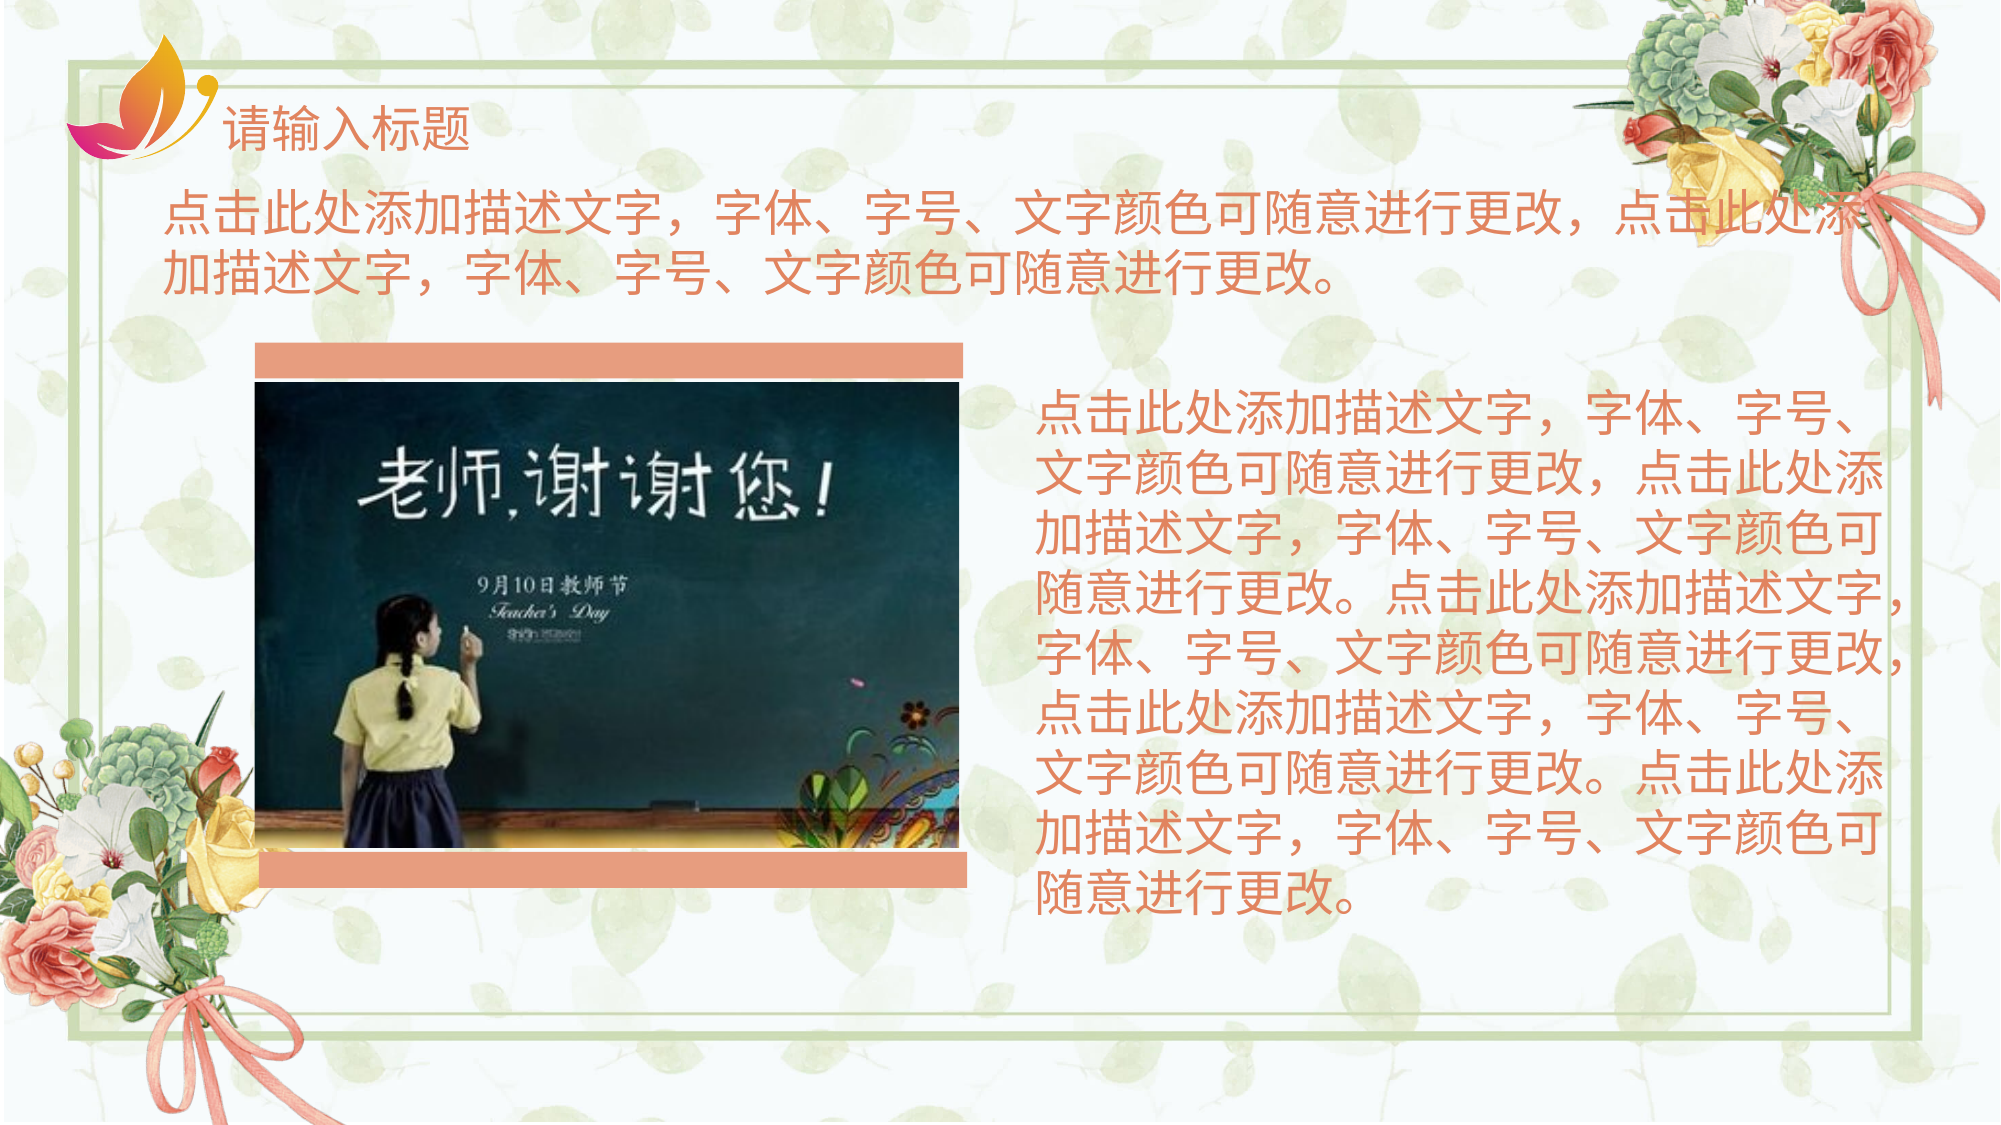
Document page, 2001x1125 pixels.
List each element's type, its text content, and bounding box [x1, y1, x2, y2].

text_box 点击此处添加描述文字，字体、字号、文字颜色可随意进行更改，点击此处添加描述文字，字体、字号、文字颜色可随意进行更改。 [148, 174, 1896, 310]
text_box [254, 342, 964, 379]
text_box 点击此处添加描述文字，字体、字号、文字颜色可随意进行更改，点击此处添加描述文字，字体、字号、文字颜色可随意进行更改。点击此处添加描述文字，字体、字号、文字颜色可随意进行更改，点击此处添加描述文字，字体、字号、文字颜色可随意进行更改。点击此处添加描述文字，字体、字号、文字颜色可随意进行更改。 [1019, 374, 1937, 929]
picture [0, 0, 2001, 1125]
text_box [258, 851, 968, 889]
